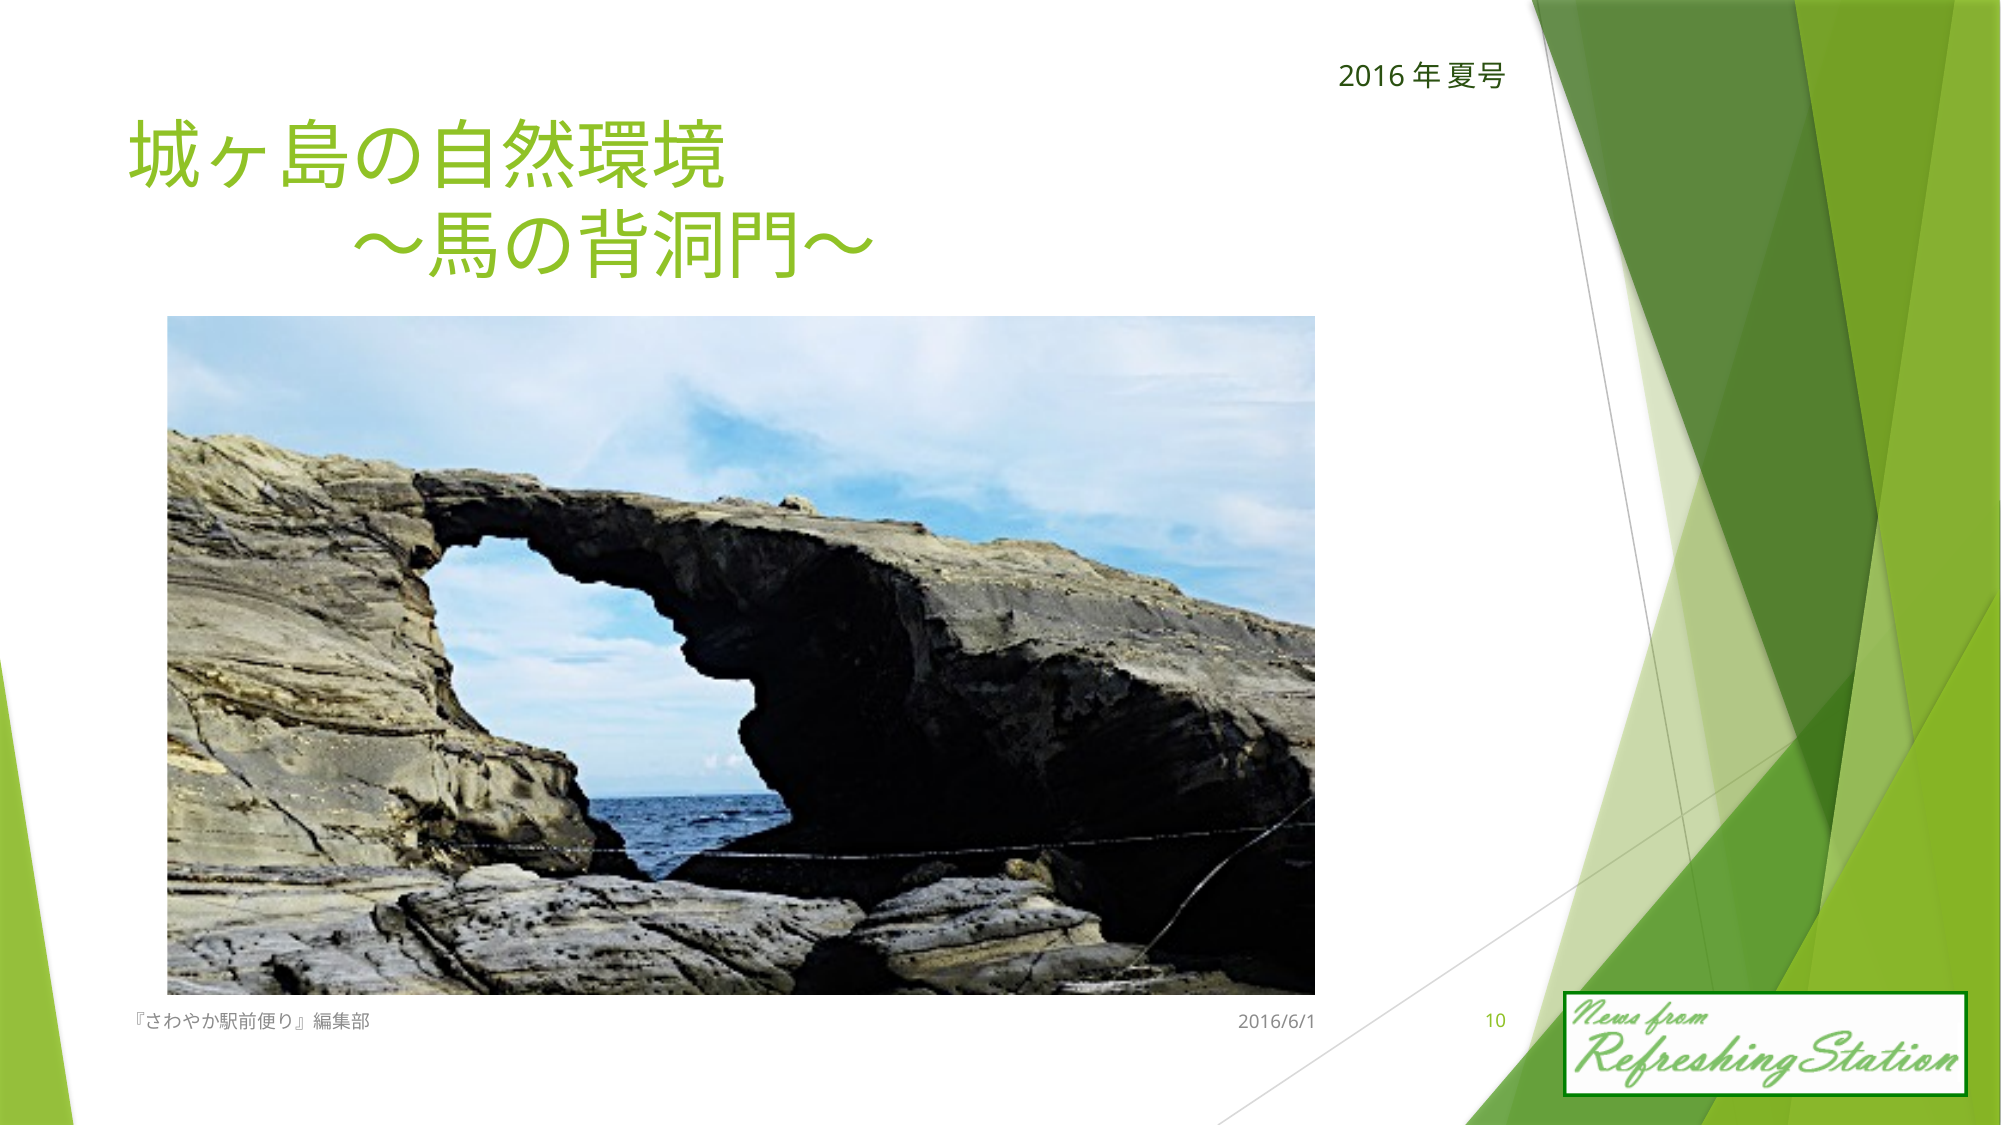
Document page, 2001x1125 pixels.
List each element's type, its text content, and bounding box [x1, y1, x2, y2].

title 城ヶ島の自然環境 〜馬の背洞門〜 [111, 99, 1522, 317]
footer 『さわやか駅前便り』編集部 [111, 991, 1145, 1051]
picture [1563, 991, 1968, 1097]
slide_number 9 [1409, 991, 1522, 1051]
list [166, 316, 1316, 995]
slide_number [1181, 991, 1332, 1051]
